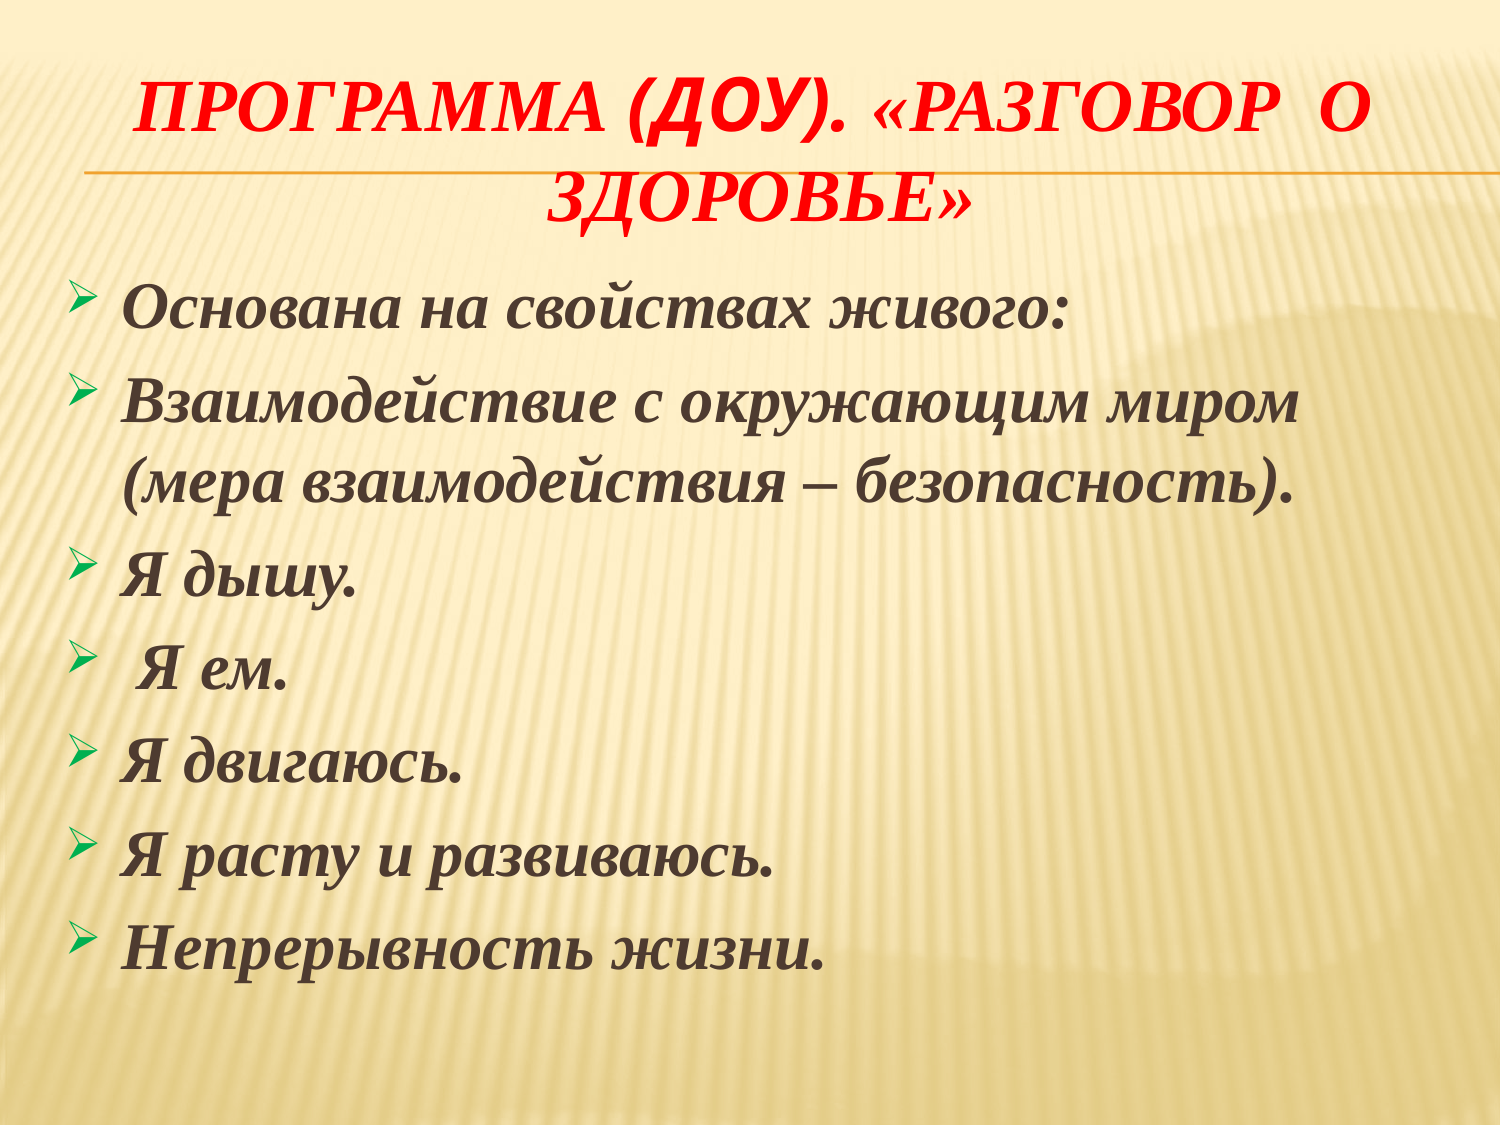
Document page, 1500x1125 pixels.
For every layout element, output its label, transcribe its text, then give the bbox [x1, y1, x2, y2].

title Программа (ДОУ). «Разговор о здоровье» [50, 35, 1475, 254]
list Основана на свойствах живого: Взаимодействие с окружающим миром (мера взаимодействия – безопасность). Я дышу. Я ем. Я двигаюсь. Я расту и развиваюсь. Непрерывность жизни. [50, 254, 1475, 998]
